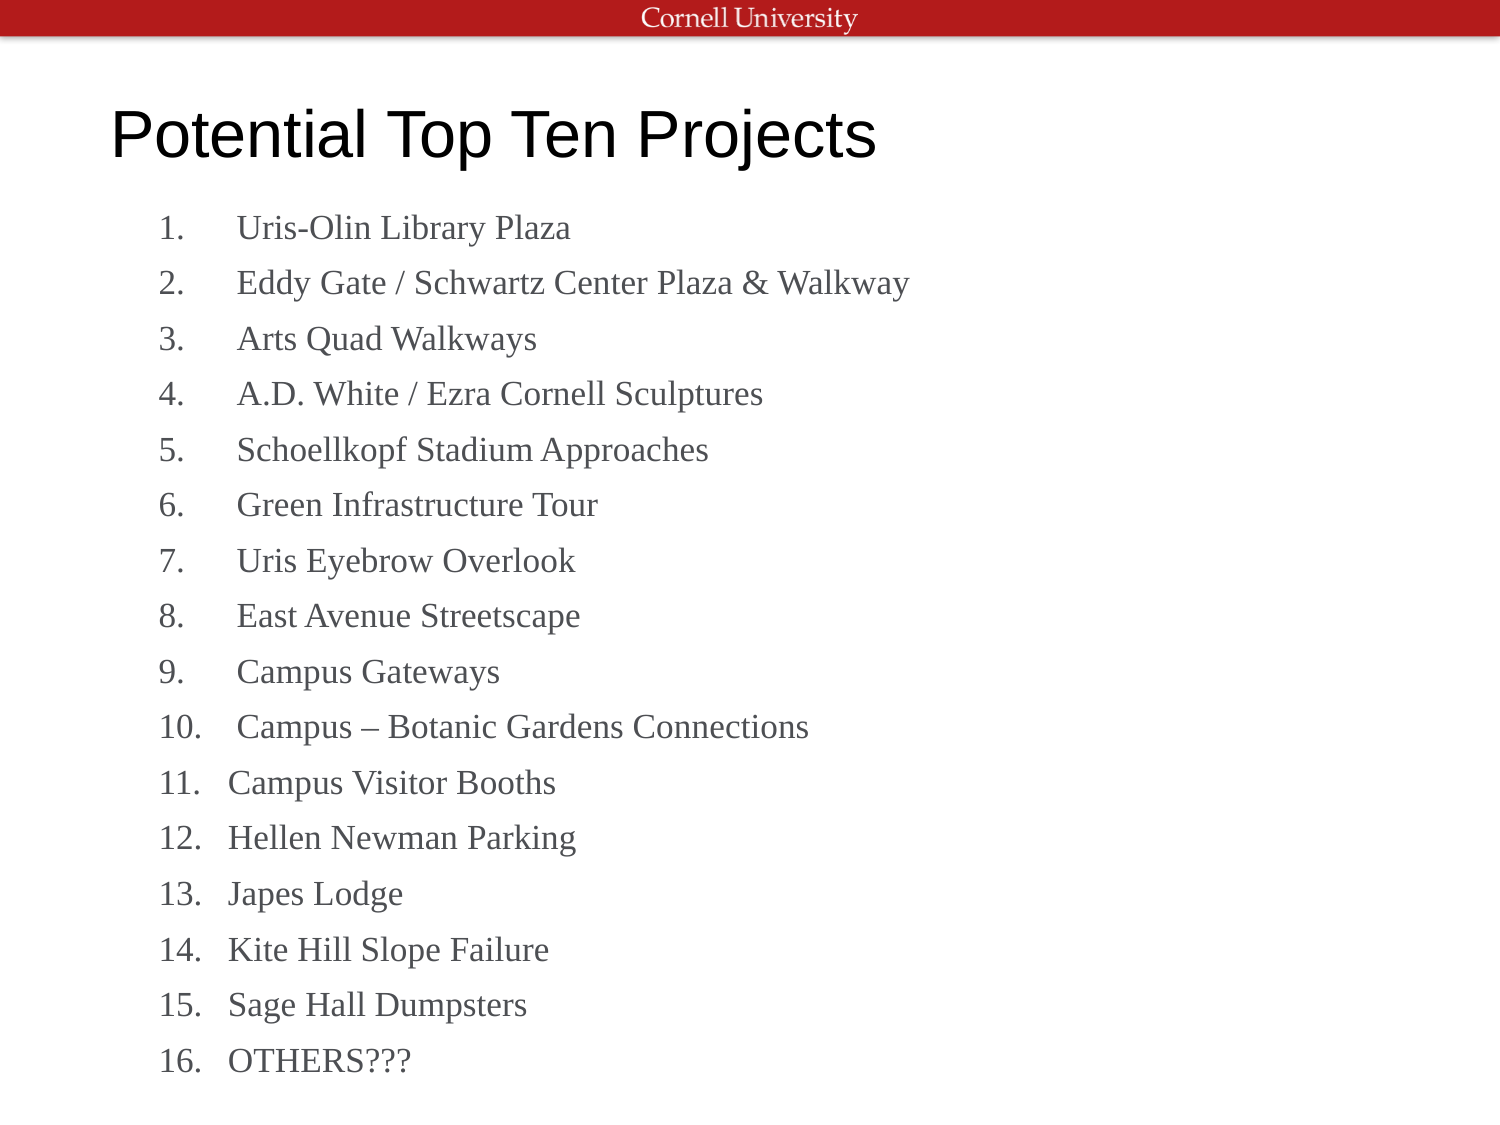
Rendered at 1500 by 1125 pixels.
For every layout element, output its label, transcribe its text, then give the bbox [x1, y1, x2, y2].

title Potential Top Ten Projects [94, 62, 1333, 200]
picture [635, 0, 858, 60]
list Uris-Olin Library Plaza Eddy Gate / Schwartz Center Plaza & Walkway Arts Quad Walkways A.D. White / Ezra Cornell Sculptures Schoellkopf Stadium Approaches Green Infrastructure Tour Uris Eyebrow Overlook East Avenue Streetscape Campus Gateways Campus – Botanic Gardens Connections Campus Visitor Booths Hellen Newman Parking Japes Lodge Kite Hill Slope Failure Sage Hall Dumpsters OTHERS??? [143, 201, 1437, 1096]
